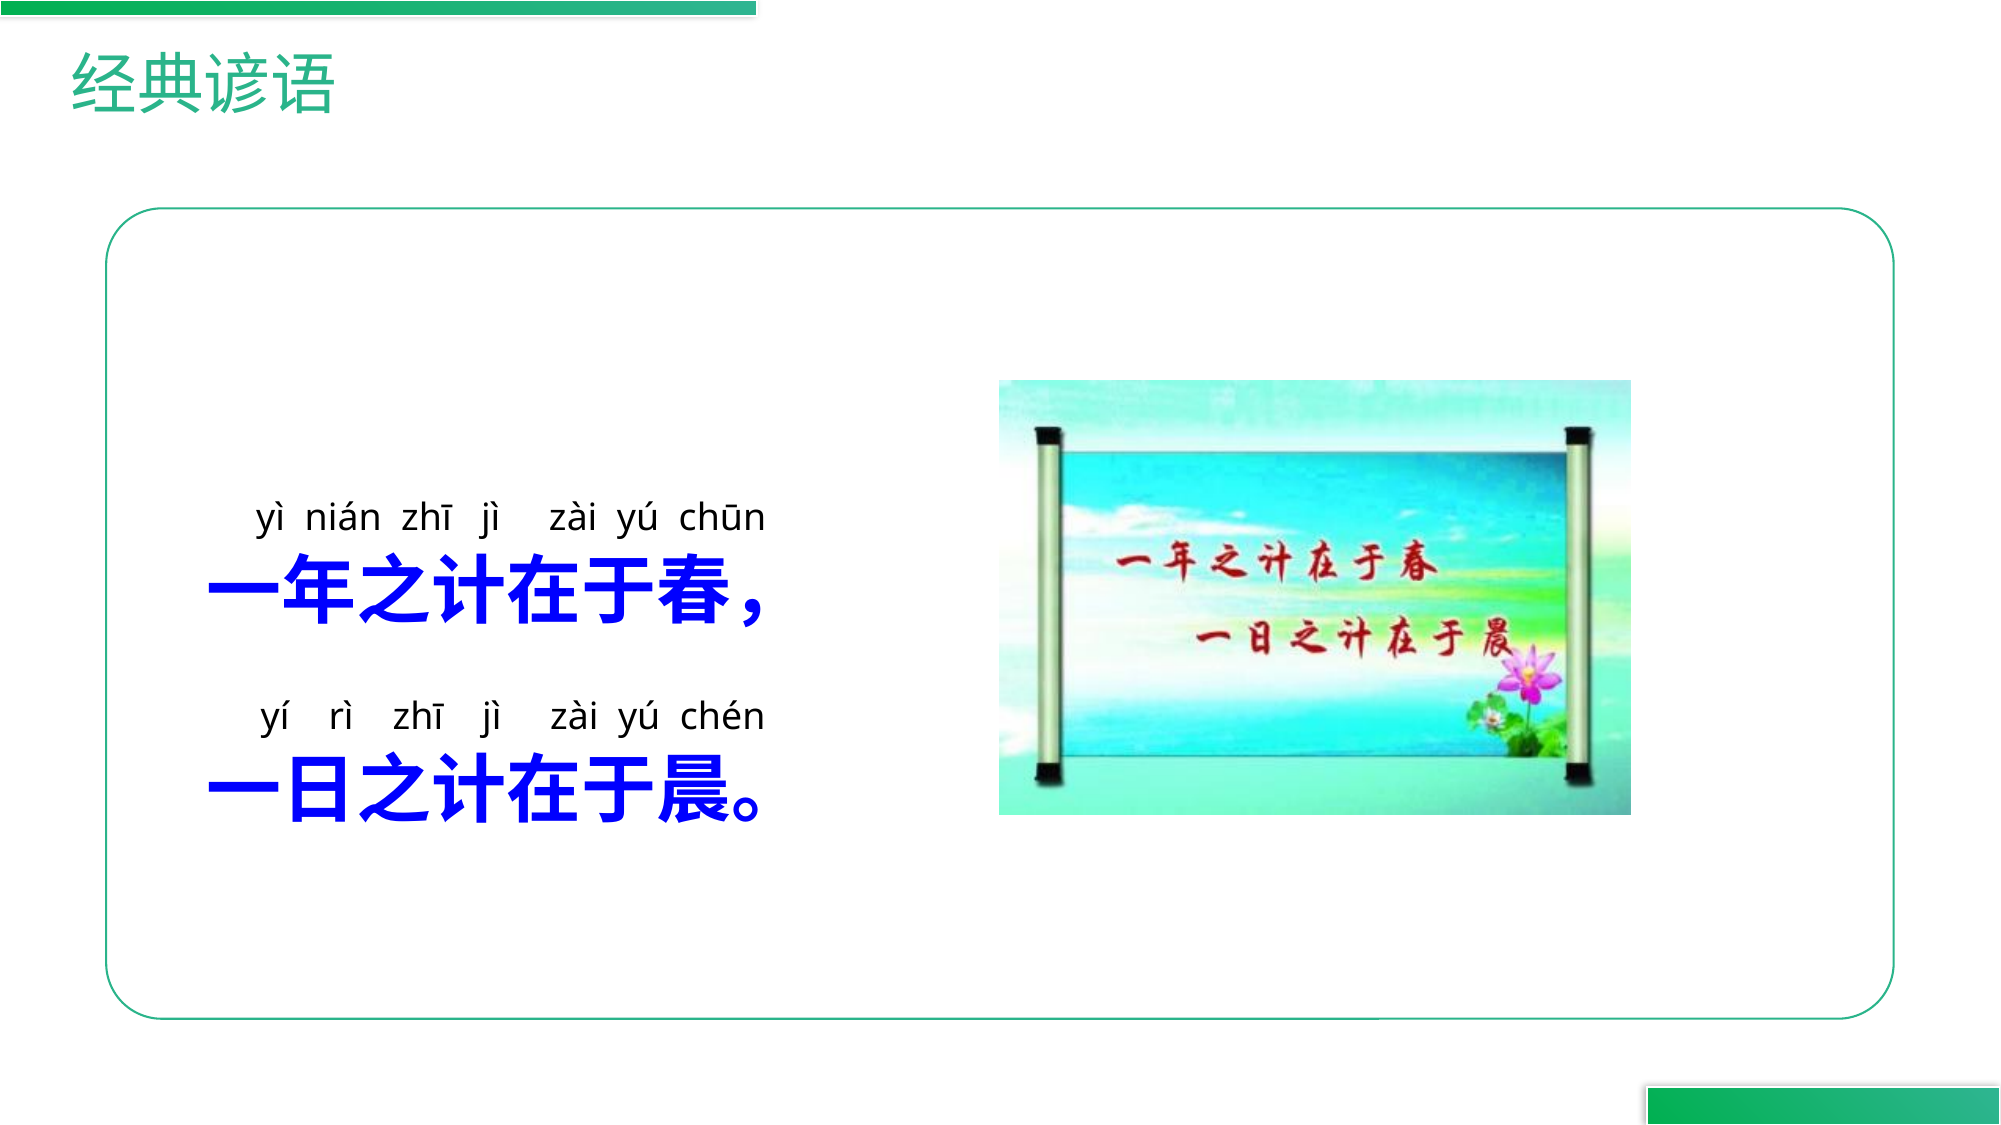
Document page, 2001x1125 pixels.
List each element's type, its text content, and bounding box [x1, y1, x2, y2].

text_box 一年之计在于春， 一日之计在于晨。 [191, 427, 977, 839]
text_box yí rì zhī jì zài yú chén [245, 580, 782, 745]
text_box yì nián zhī jì zài yú chūn [231, 380, 783, 546]
picture [999, 380, 1631, 815]
list 经典谚语 [55, 43, 509, 126]
